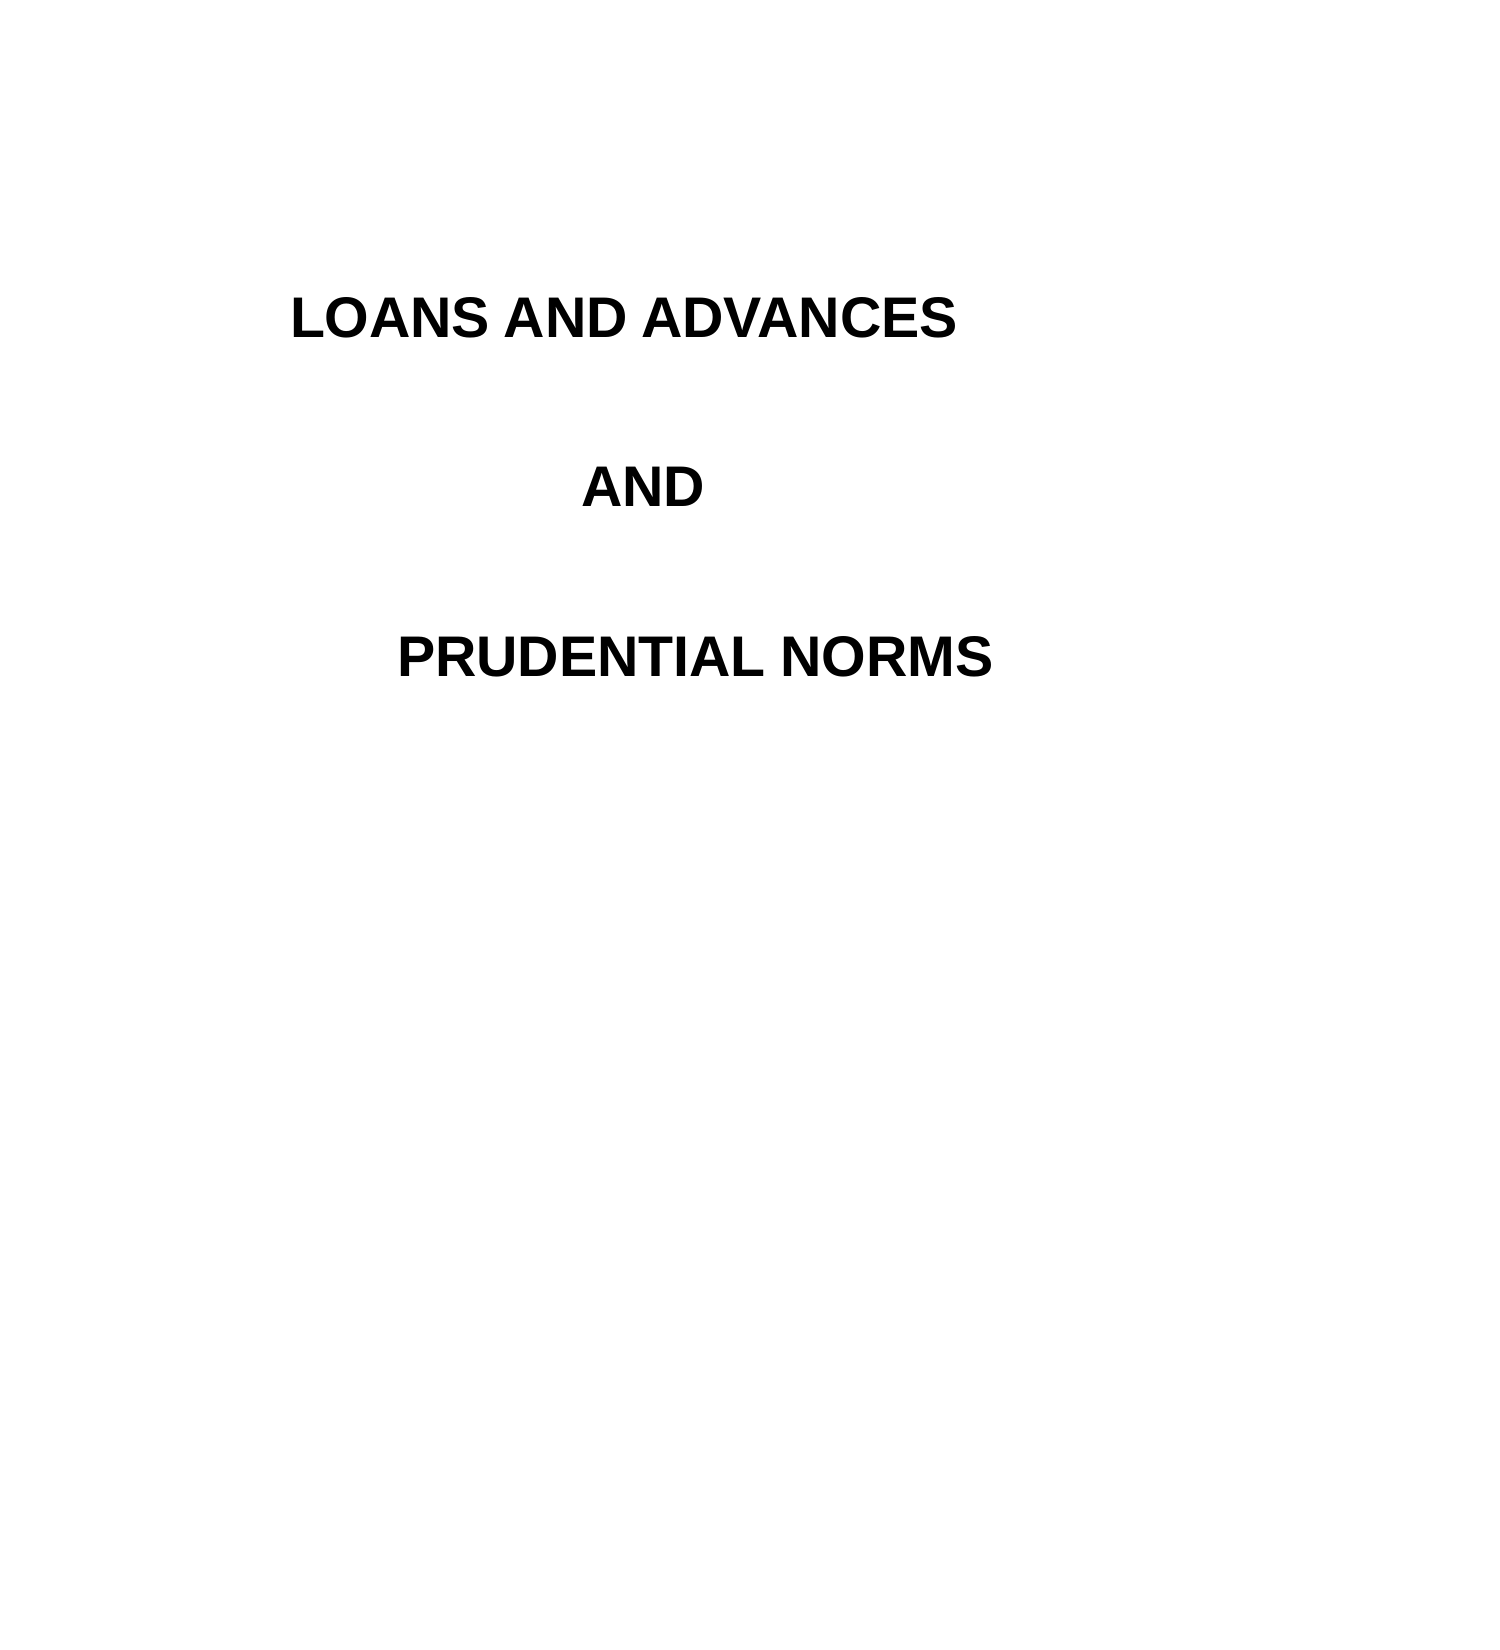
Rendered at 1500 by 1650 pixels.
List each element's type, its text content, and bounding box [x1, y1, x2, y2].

text_box LOANS AND ADVANCES AND PRUDENTIAL NORMS [290, 279, 996, 715]
